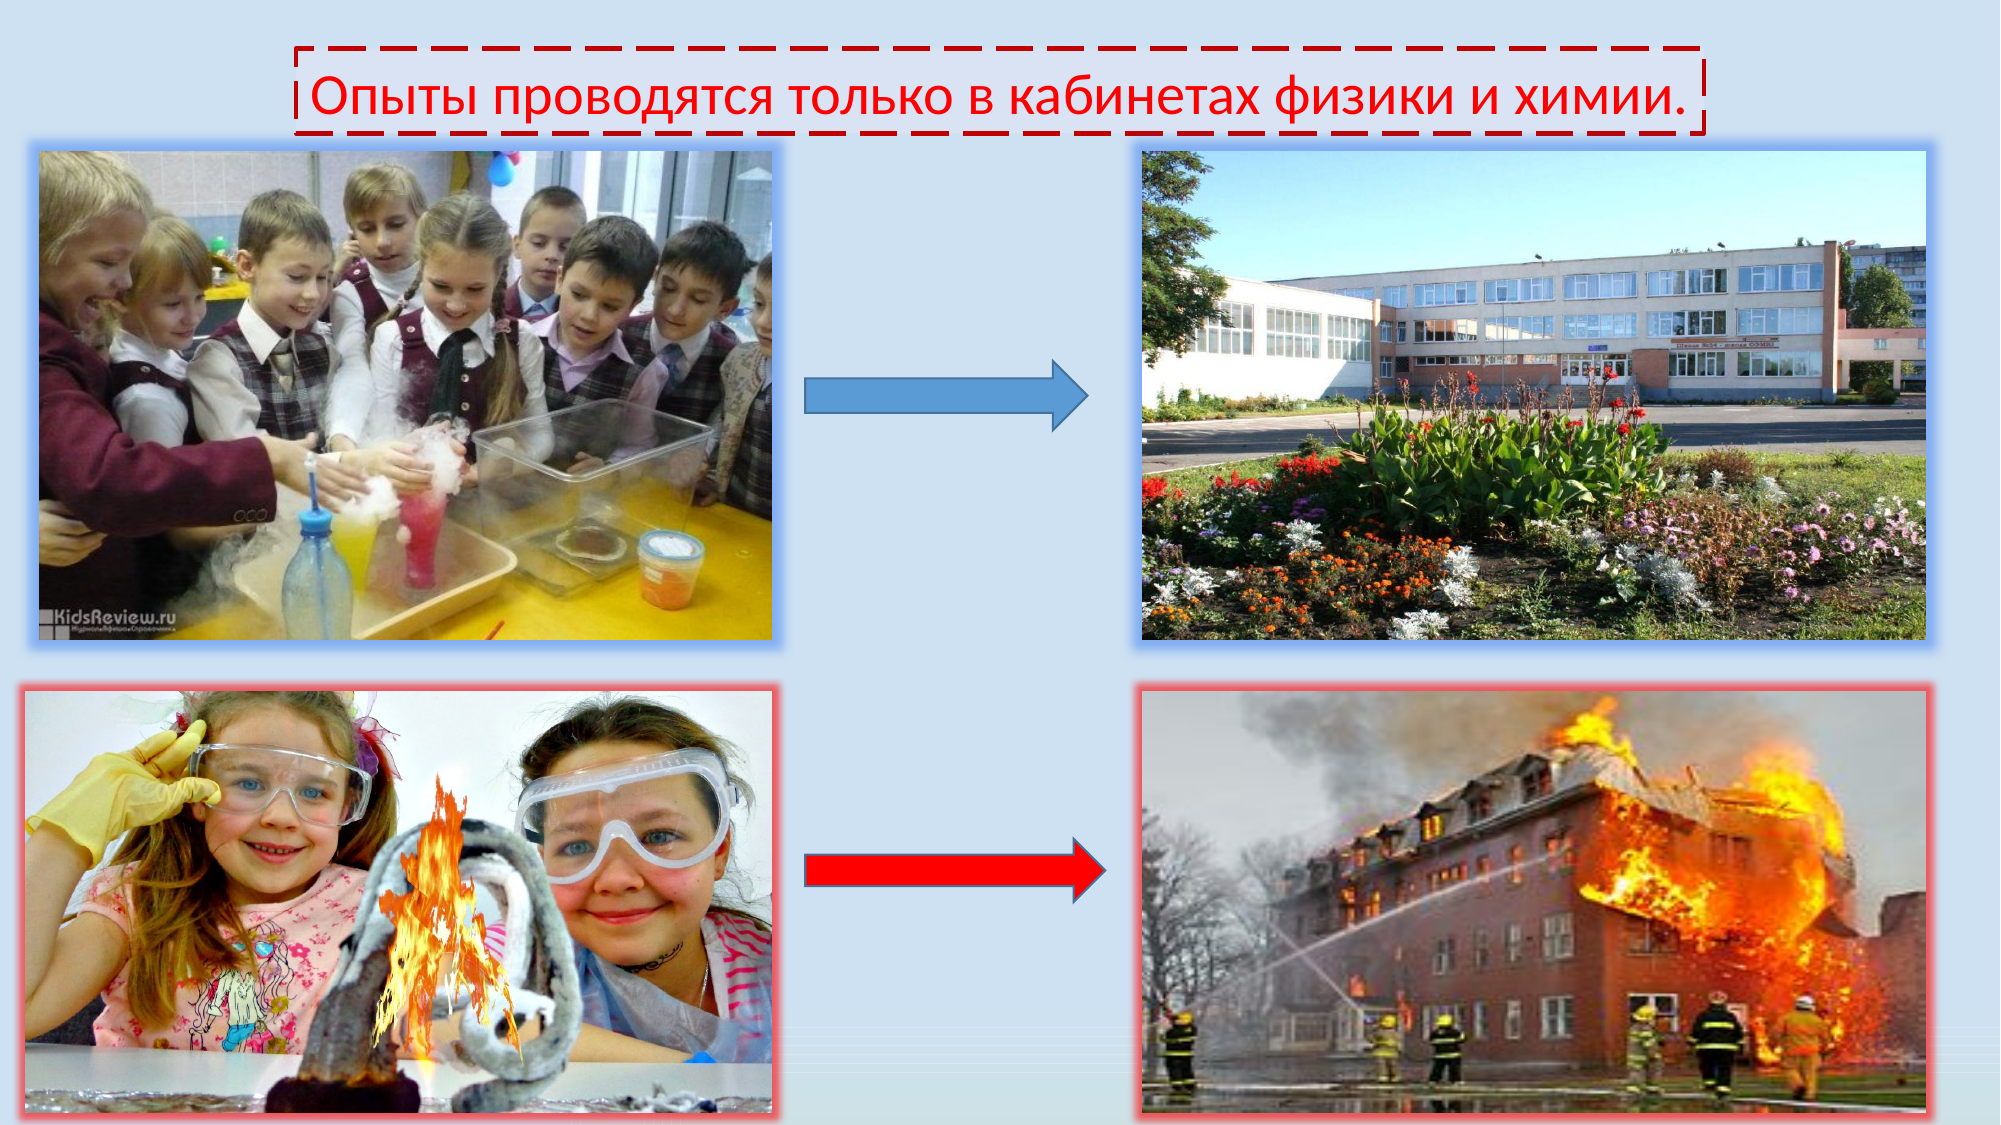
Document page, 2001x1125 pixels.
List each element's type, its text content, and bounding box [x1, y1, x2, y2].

text_box [804, 836, 1107, 905]
text_box Опыты проводятся только в кабинетах физики и химии. [296, 48, 1704, 134]
text_box [804, 358, 1089, 433]
picture [25, 690, 773, 1113]
picture [1142, 690, 1926, 1113]
picture [1142, 151, 1926, 640]
picture [39, 151, 773, 640]
